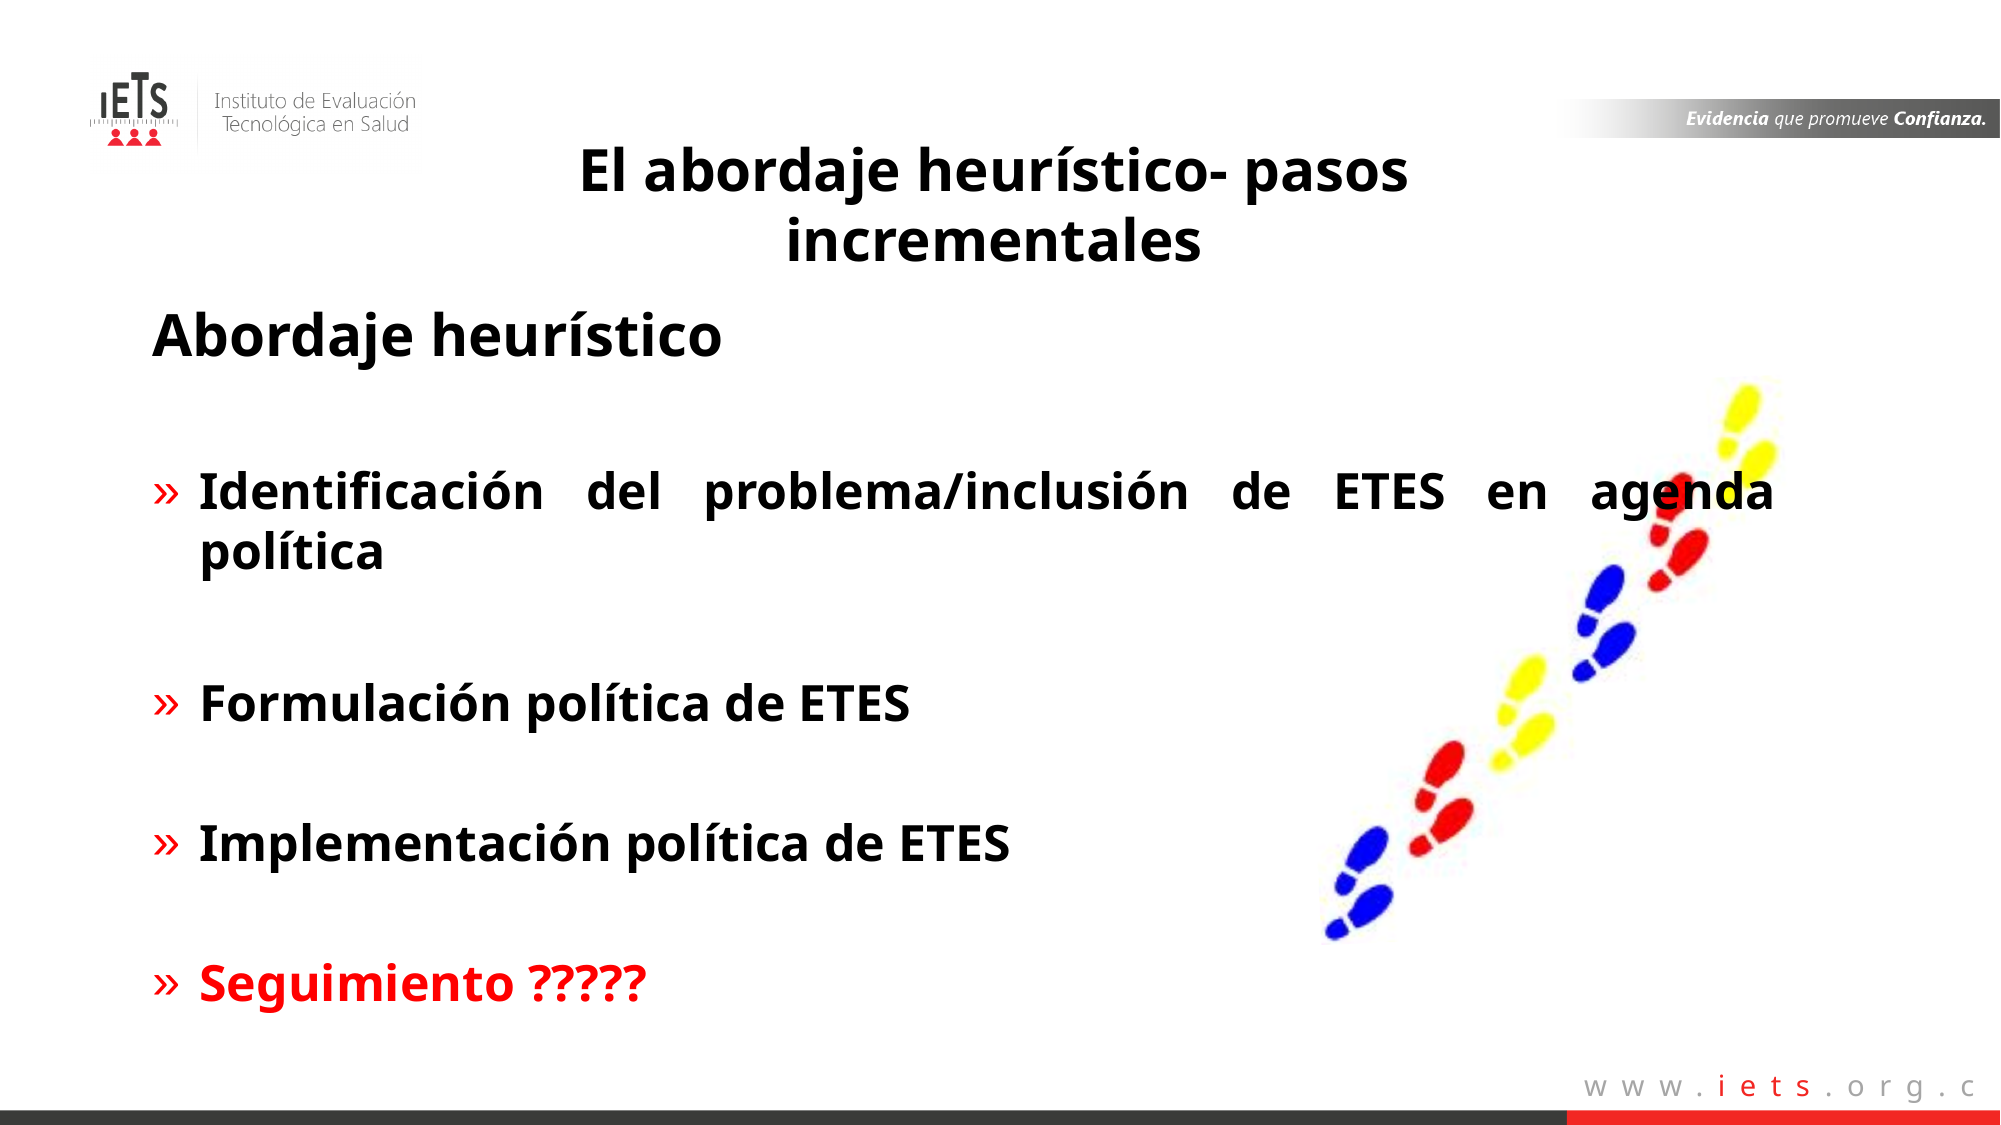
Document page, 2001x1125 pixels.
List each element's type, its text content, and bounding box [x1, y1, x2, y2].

text_box Abordaje heurístico Identificación del problema/inclusión de ETES en agenda política Formulación política de ETES Implementación política de ETES Seguimiento ????? [137, 290, 1792, 899]
picture [1546, 99, 2000, 138]
picture [1307, 375, 1821, 944]
picture [90, 54, 422, 174]
text_box El abordaje heurístico- pasos incrementales [362, 125, 1626, 232]
